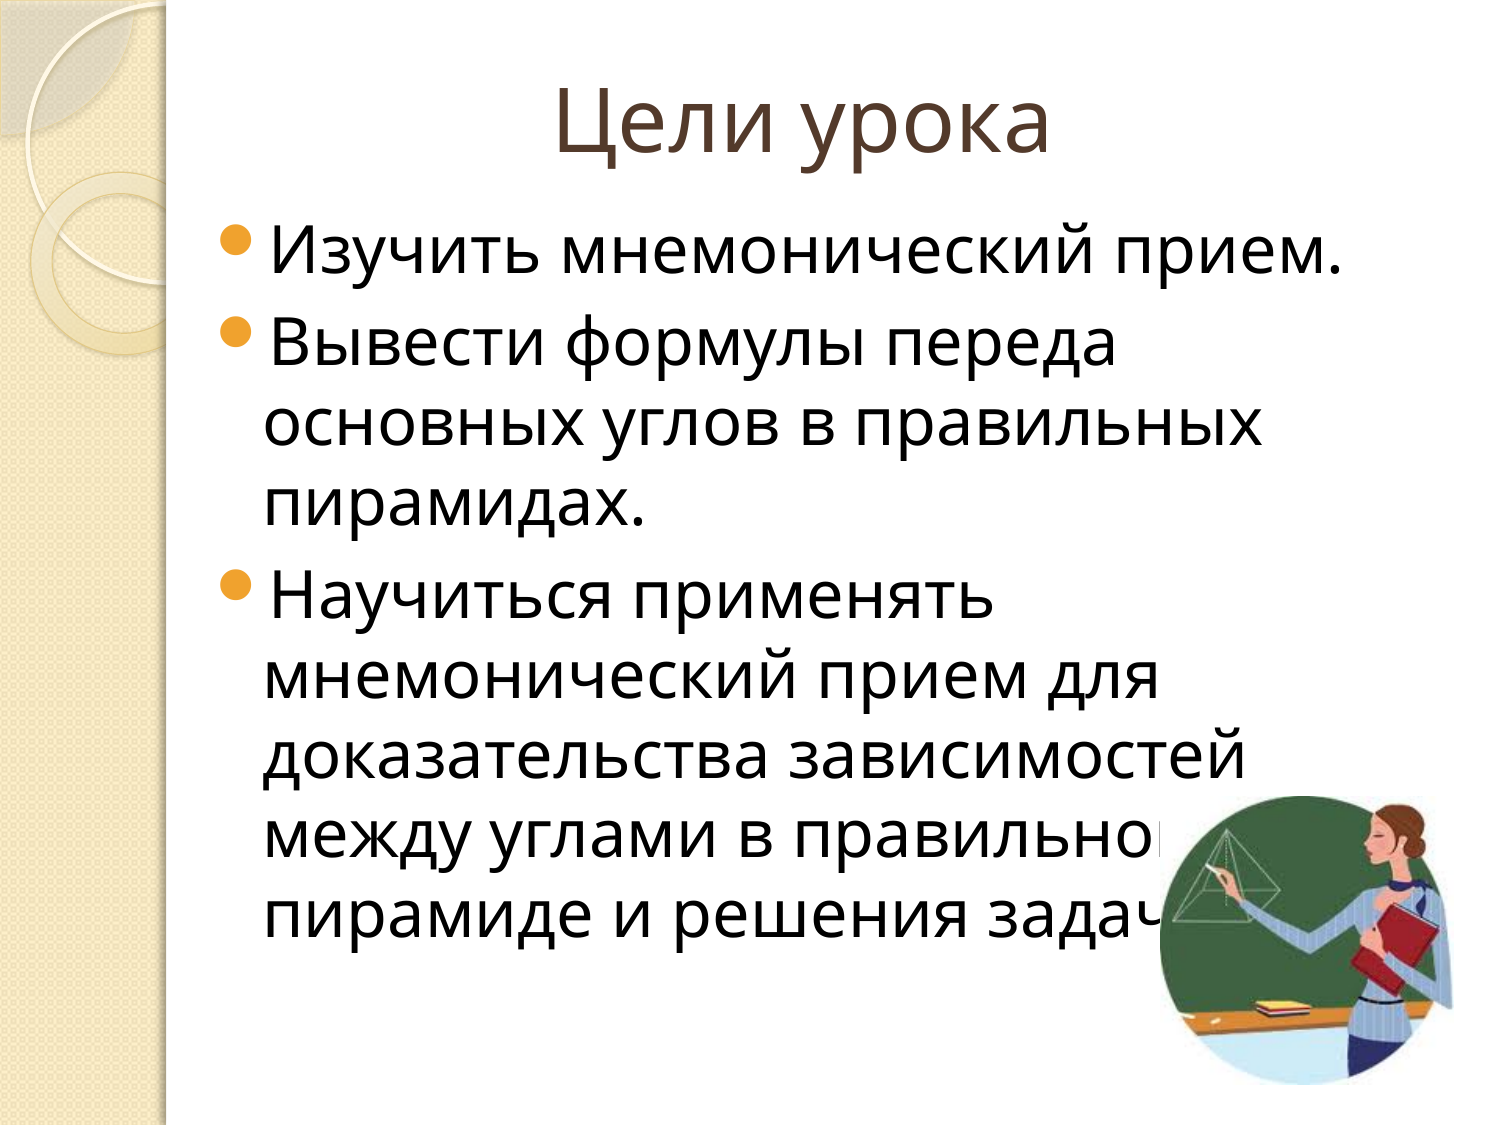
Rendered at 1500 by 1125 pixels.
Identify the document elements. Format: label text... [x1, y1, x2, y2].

title Цели урока [187, 23, 1418, 199]
picture [1159, 796, 1455, 1085]
list Изучить мнемонический прием. Вывести формулы переда основных углов в правильных пирамидах. Научиться применять мнемонический прием для доказательства зависимостей между углами в правильной пирамиде и решения задач. [187, 199, 1418, 987]
